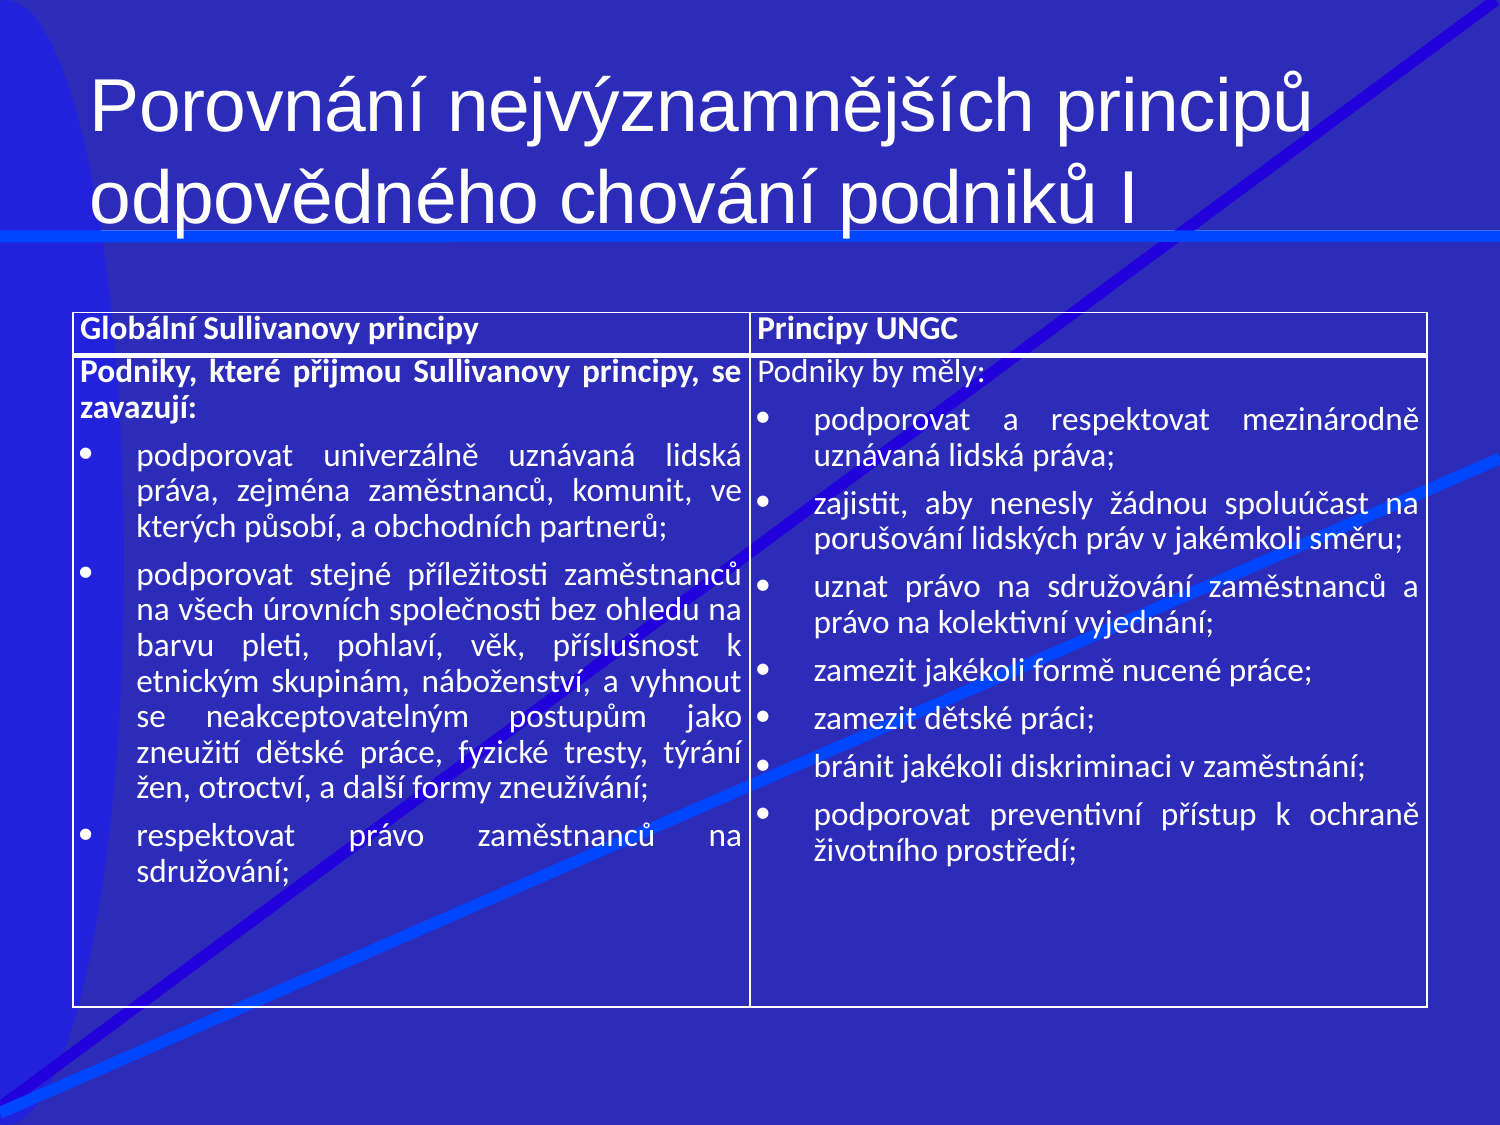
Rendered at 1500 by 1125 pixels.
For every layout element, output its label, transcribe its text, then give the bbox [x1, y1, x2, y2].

title Porovnání nejvýznamnějších principů odpovědného chování podniků I [72, 43, 1428, 242]
table_cell Podniky by měly: podporovat a respektovat mezinárodně uznávaná lidská práva; zajistit, aby nenesly žádnou spoluúčast na porušování lidských práv v jakémkoli směru; uznat právo na sdružování zaměstnanců a právo na kolektivní vyjednání; zamezit jakékoli formě nucené práce; zamezit dětské práci; bránit jakékoli diskriminaci v zaměstnání; podporovat preventivní přístup k ochraně životního prostředí; [751, 358, 1426, 1006]
table_cell Podniky, které přijmou Sullivanovy principy, se zavazují: podporovat univerzálně uznávaná lidská práva, zejména zaměstnanců, komunit, ve kterých působí, a obchodních partnerů; podporovat stejné příležitosti zaměstnanců na všech úrovních společnosti bez ohledu na barvu pleti, pohlaví, věk, příslušnost k etnickým skupinám, náboženství, a vyhnout se neakceptovatelným postupům jako zneužití dětské práce, fyzické tresty, týrání žen, otroctví, a další formy zneužívání; respektovat právo zaměstnanců na sdružování; [74, 358, 749, 1006]
table_header Principy UNGC [751, 313, 1426, 353]
table_header Globální Sullivanovy principy [74, 313, 749, 353]
